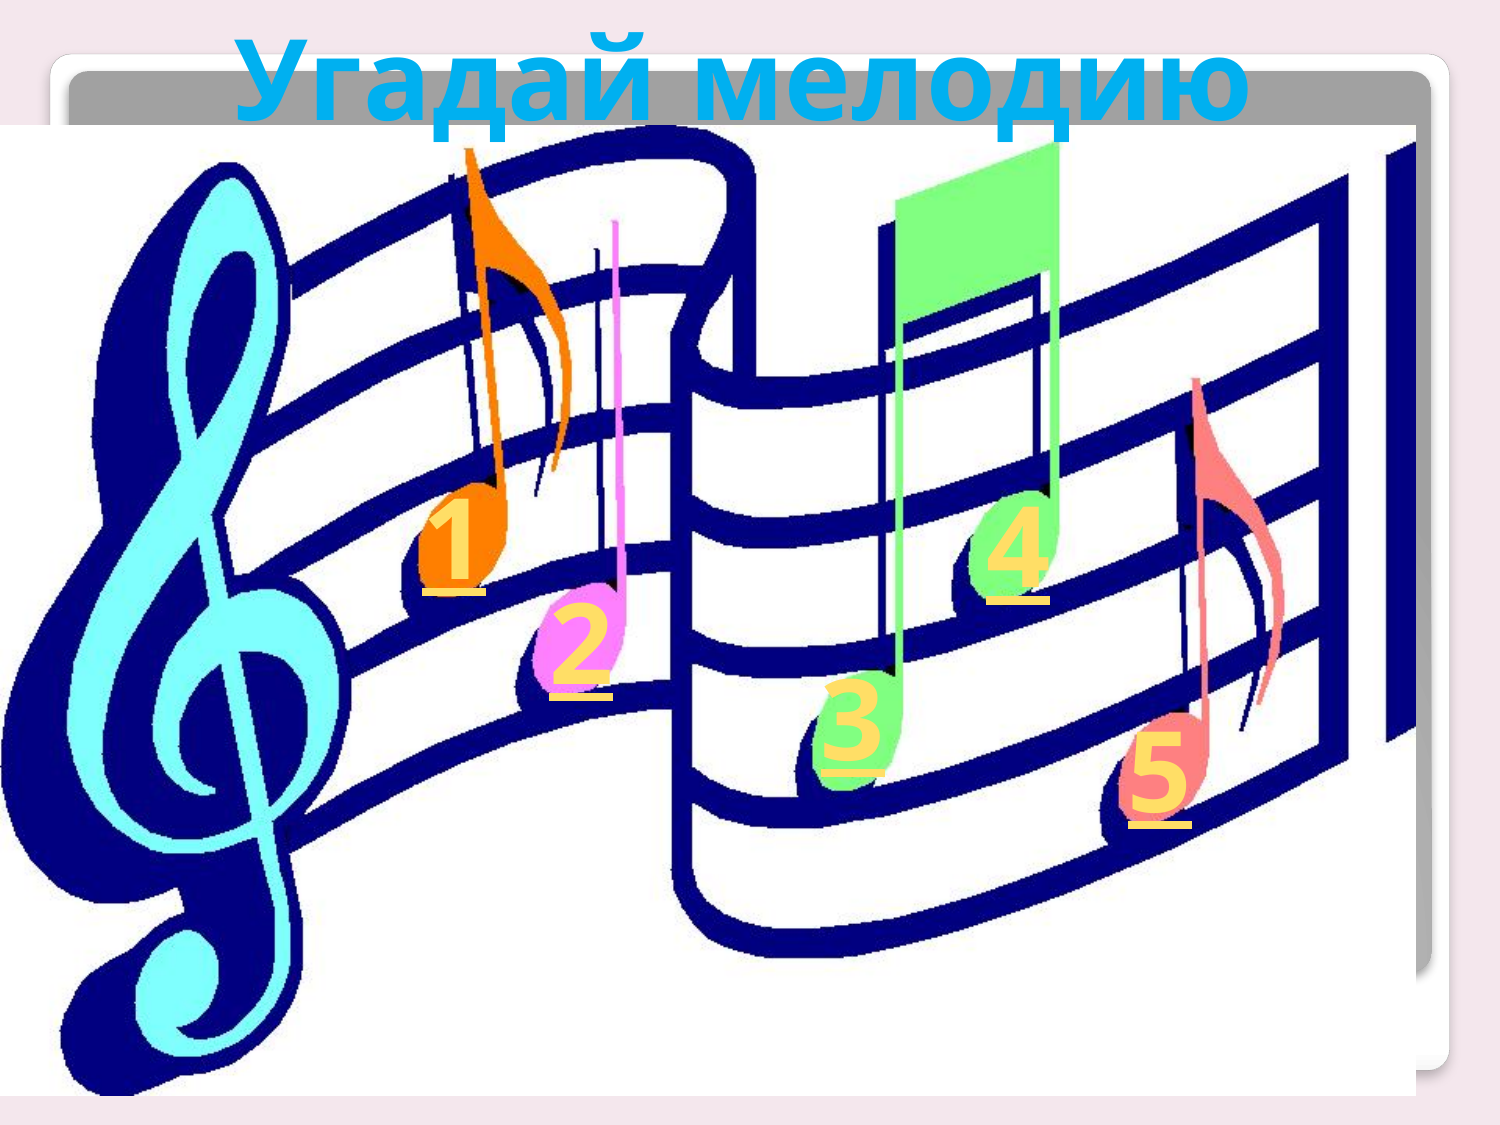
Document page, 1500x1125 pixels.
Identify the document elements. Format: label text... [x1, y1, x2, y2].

text_box Угадай мелодию [218, 0, 1270, 123]
picture [0, 125, 1416, 1096]
